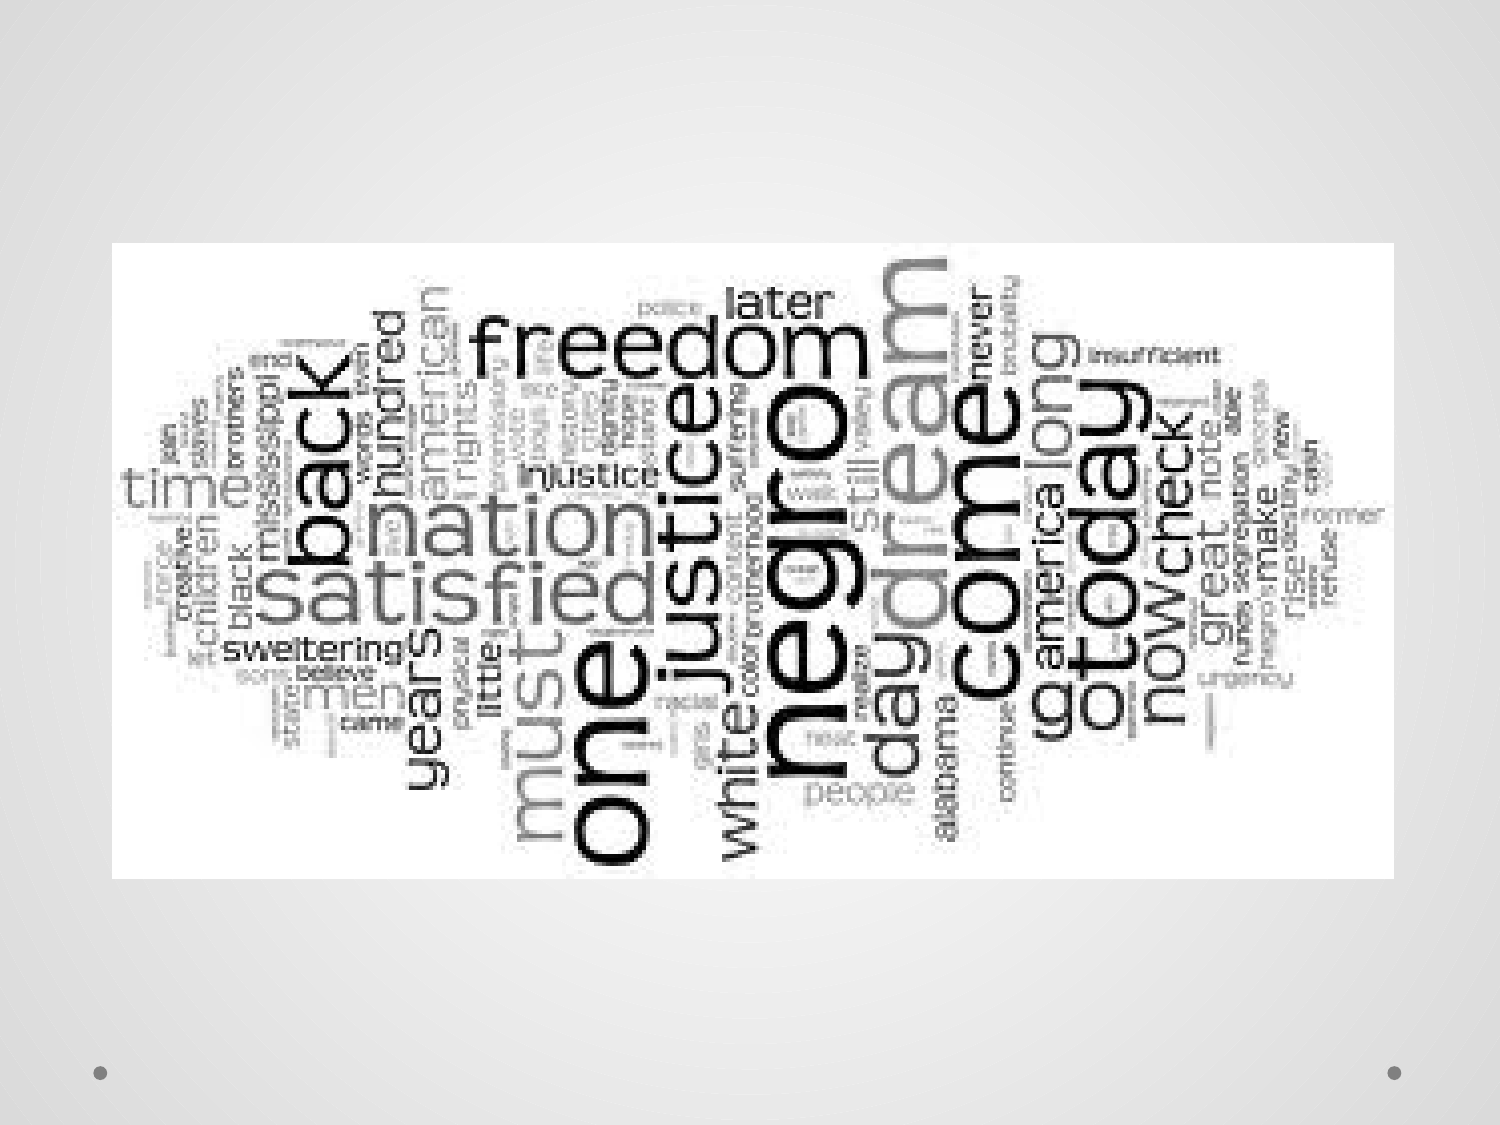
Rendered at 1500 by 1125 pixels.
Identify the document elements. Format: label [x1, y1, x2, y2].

picture [111, 243, 1395, 879]
